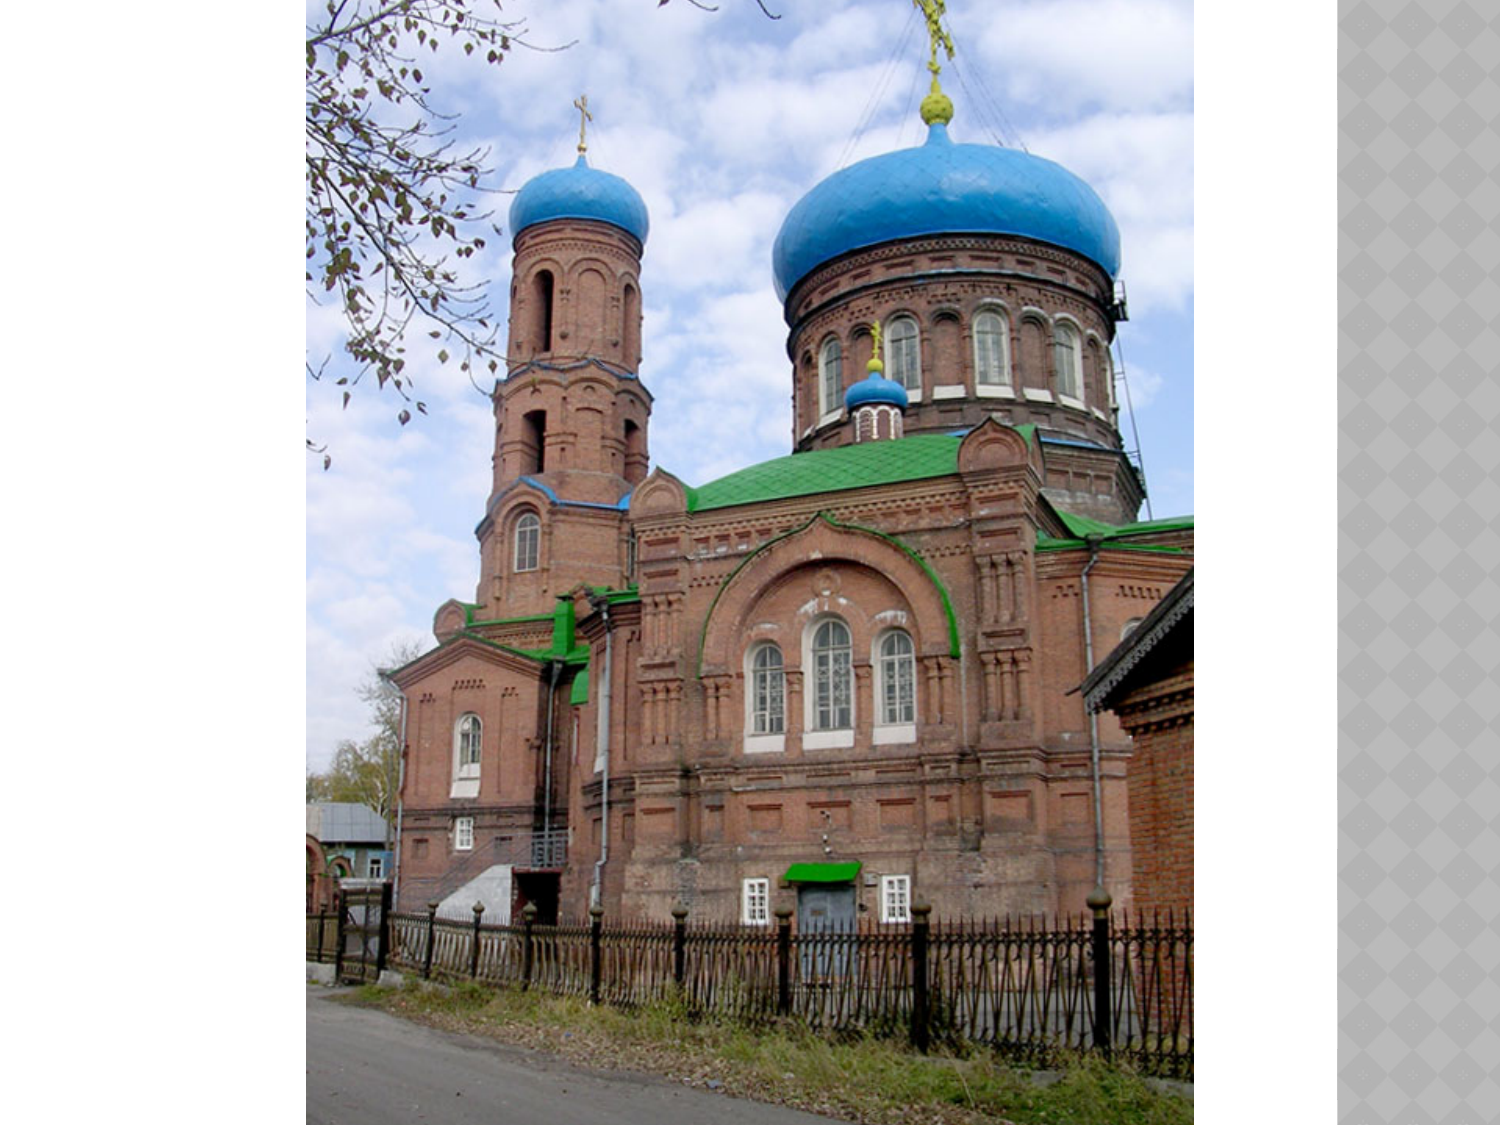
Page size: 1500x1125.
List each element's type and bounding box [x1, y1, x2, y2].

picture [305, 0, 1195, 1125]
